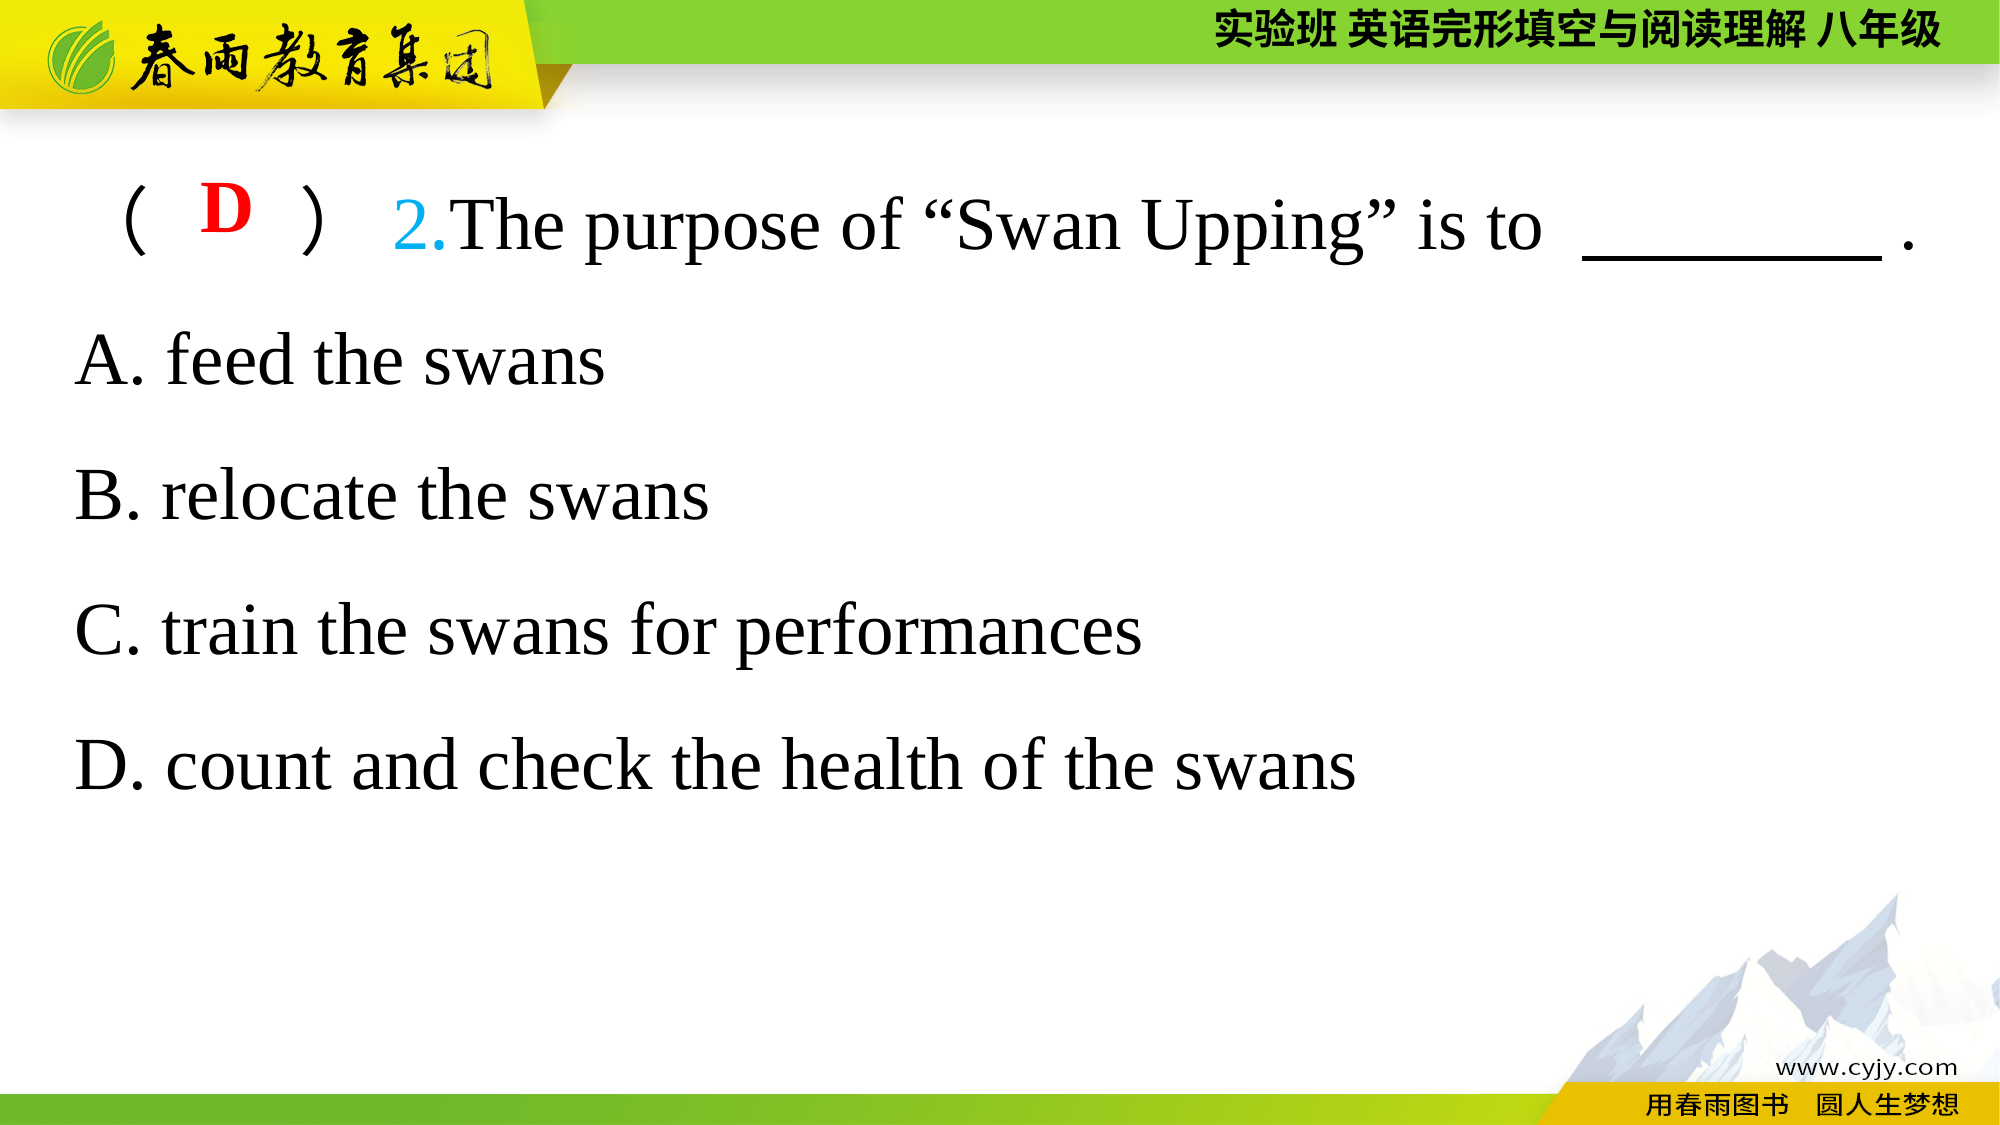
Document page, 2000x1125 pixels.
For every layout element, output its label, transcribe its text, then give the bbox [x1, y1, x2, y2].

list （ ）2.The purpose of “Swan Upping” is to . A. feed the swans B. relocate the swans C. train the swans for performances D. count and check the health of the swans [59, 122, 1944, 820]
text_box D [185, 150, 270, 256]
picture [0, 0, 2000, 1125]
